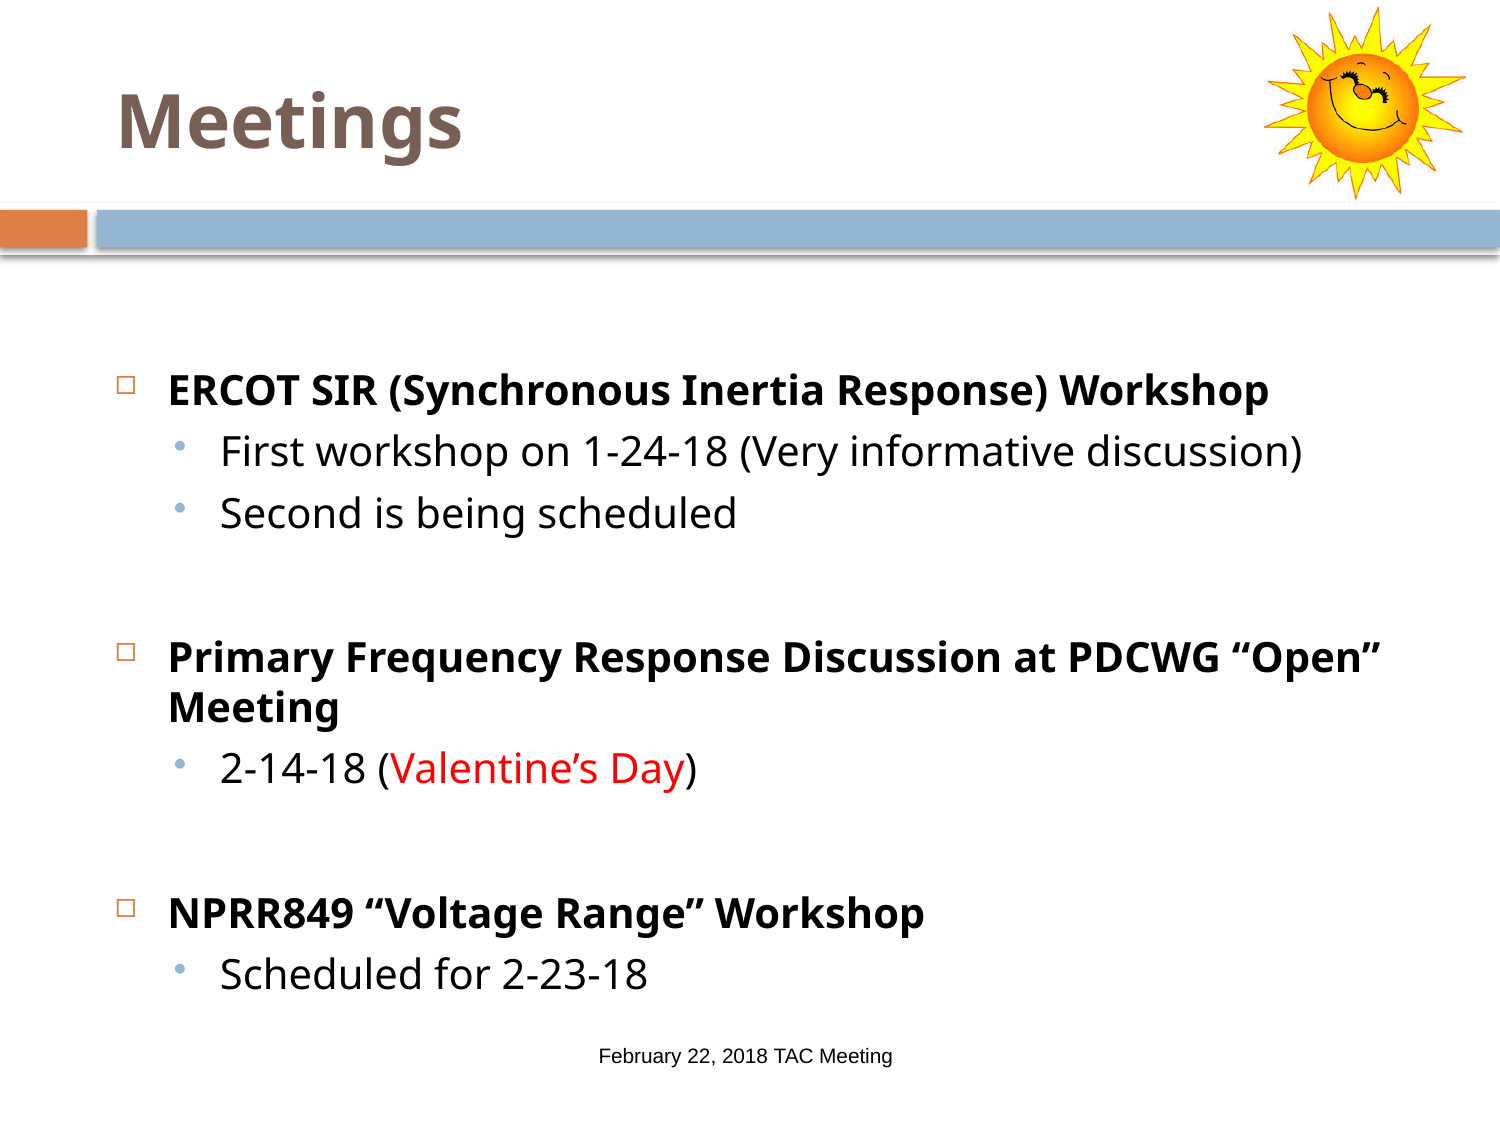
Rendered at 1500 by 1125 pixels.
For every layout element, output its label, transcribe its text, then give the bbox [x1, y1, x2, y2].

footer February 22, 2018 TAC Meeting [99, 1025, 1392, 1085]
picture [1263, 6, 1466, 201]
title Meetings [100, 37, 1257, 201]
list ERCOT SIR (Synchronous Inertia Response) Workshop First workshop on 1-24-18 (Very informative discussion) Second is being scheduled Primary Frequency Response Discussion at PDCWG “Open” Meeting 2-14-18 (Valentine’s Day) NPRR849 “Voltage Range” Workshop Scheduled for 2-23-18 [99, 355, 1438, 1001]
